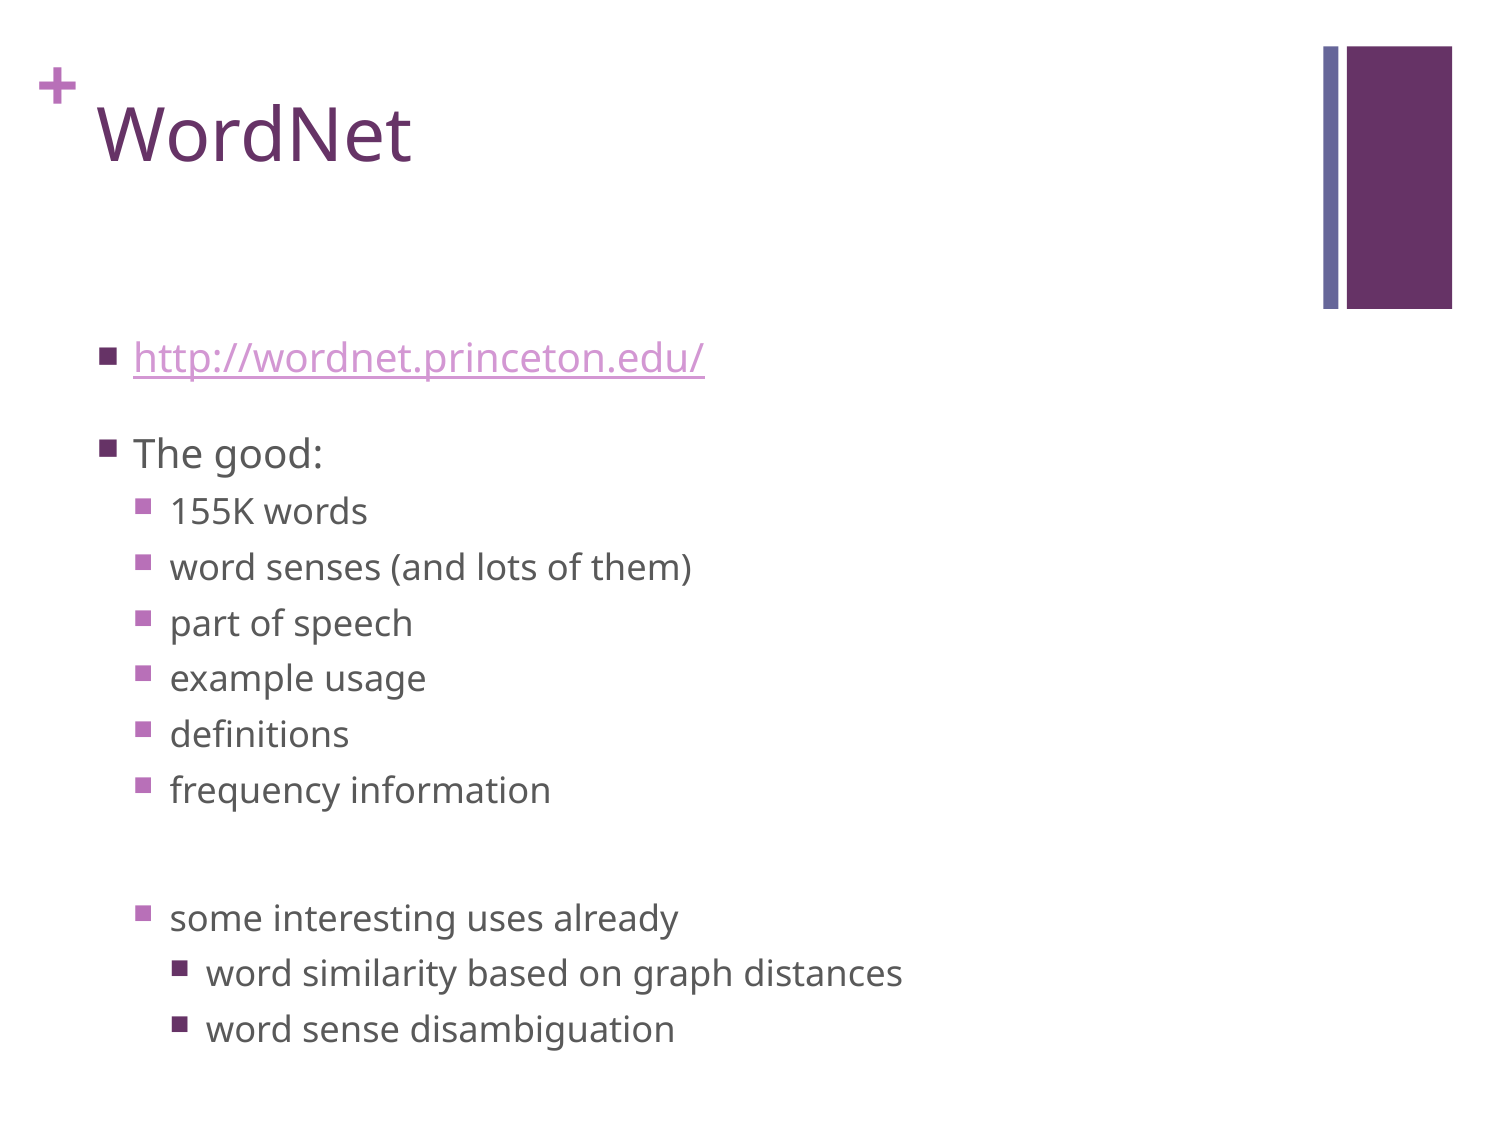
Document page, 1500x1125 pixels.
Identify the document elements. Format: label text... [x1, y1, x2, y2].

list http://wordnet.princeton.edu/ The good: 155K words word senses (and lots of them) part of speech example usage definitions frequency information some interesting uses already word similarity based on graph distances word sense disambiguation [81, 324, 1322, 1063]
title WordNet [81, 79, 1322, 263]
